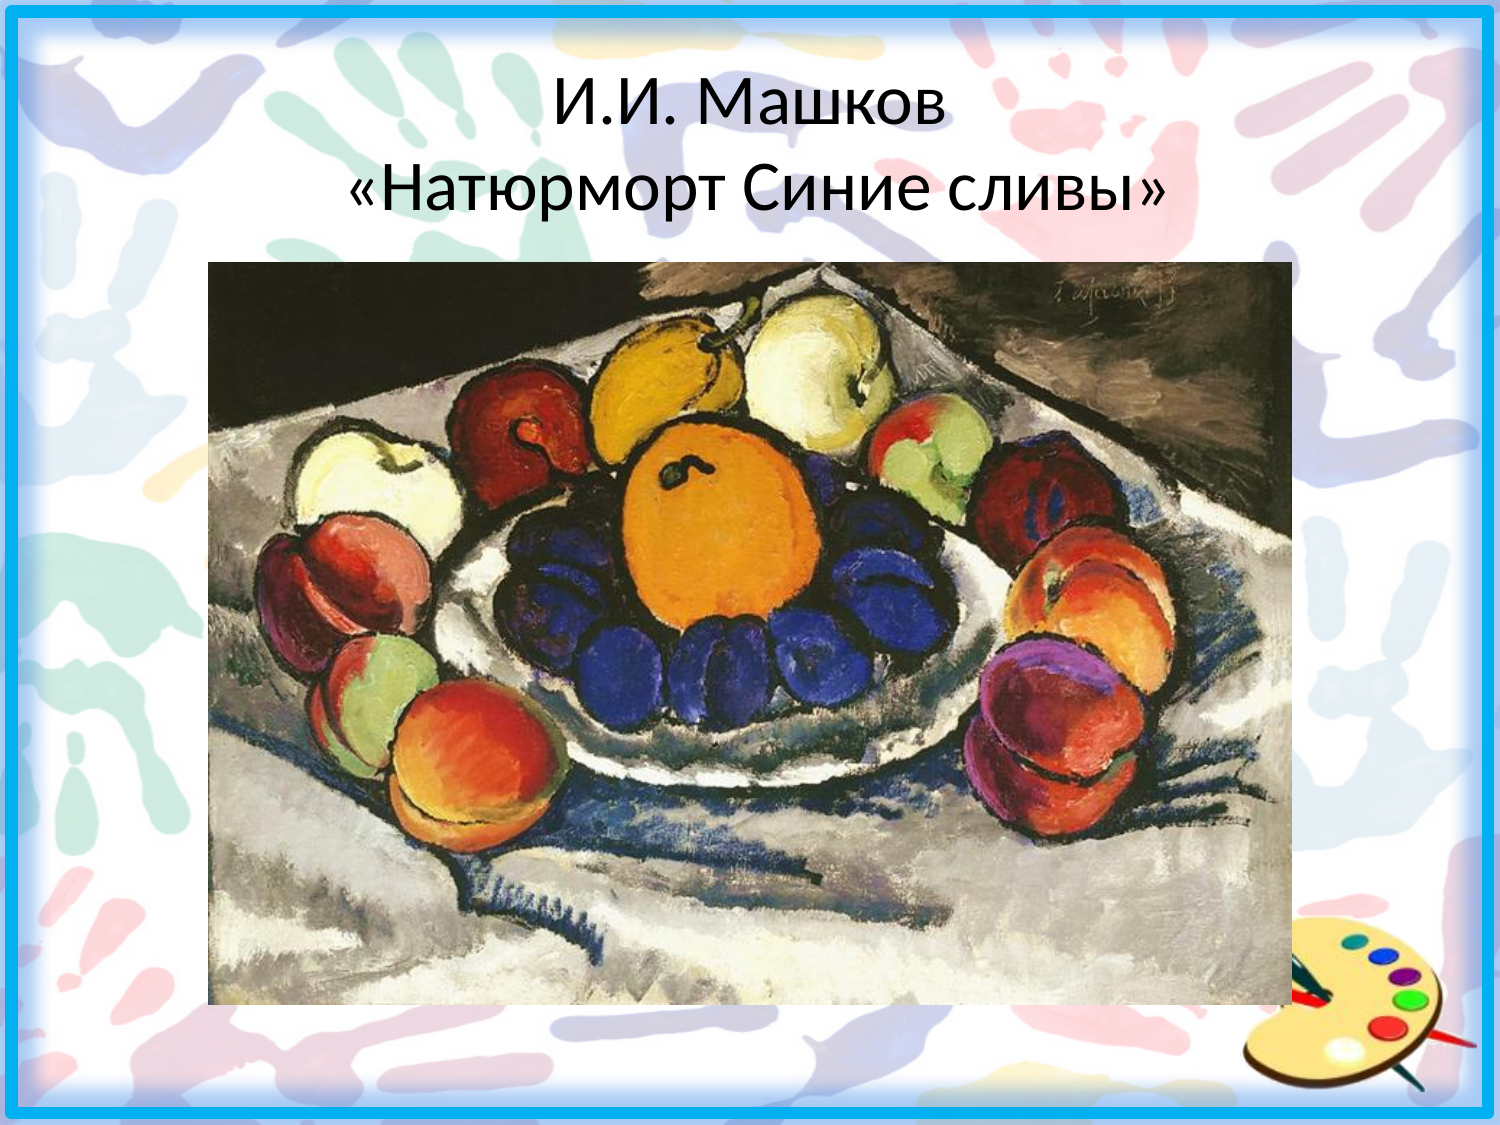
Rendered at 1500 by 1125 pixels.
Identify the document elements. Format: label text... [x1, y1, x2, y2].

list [208, 262, 1292, 1006]
title И.И. Машков «Натюрморт Синие сливы» [75, 45, 1425, 233]
picture [1171, 897, 1476, 1092]
